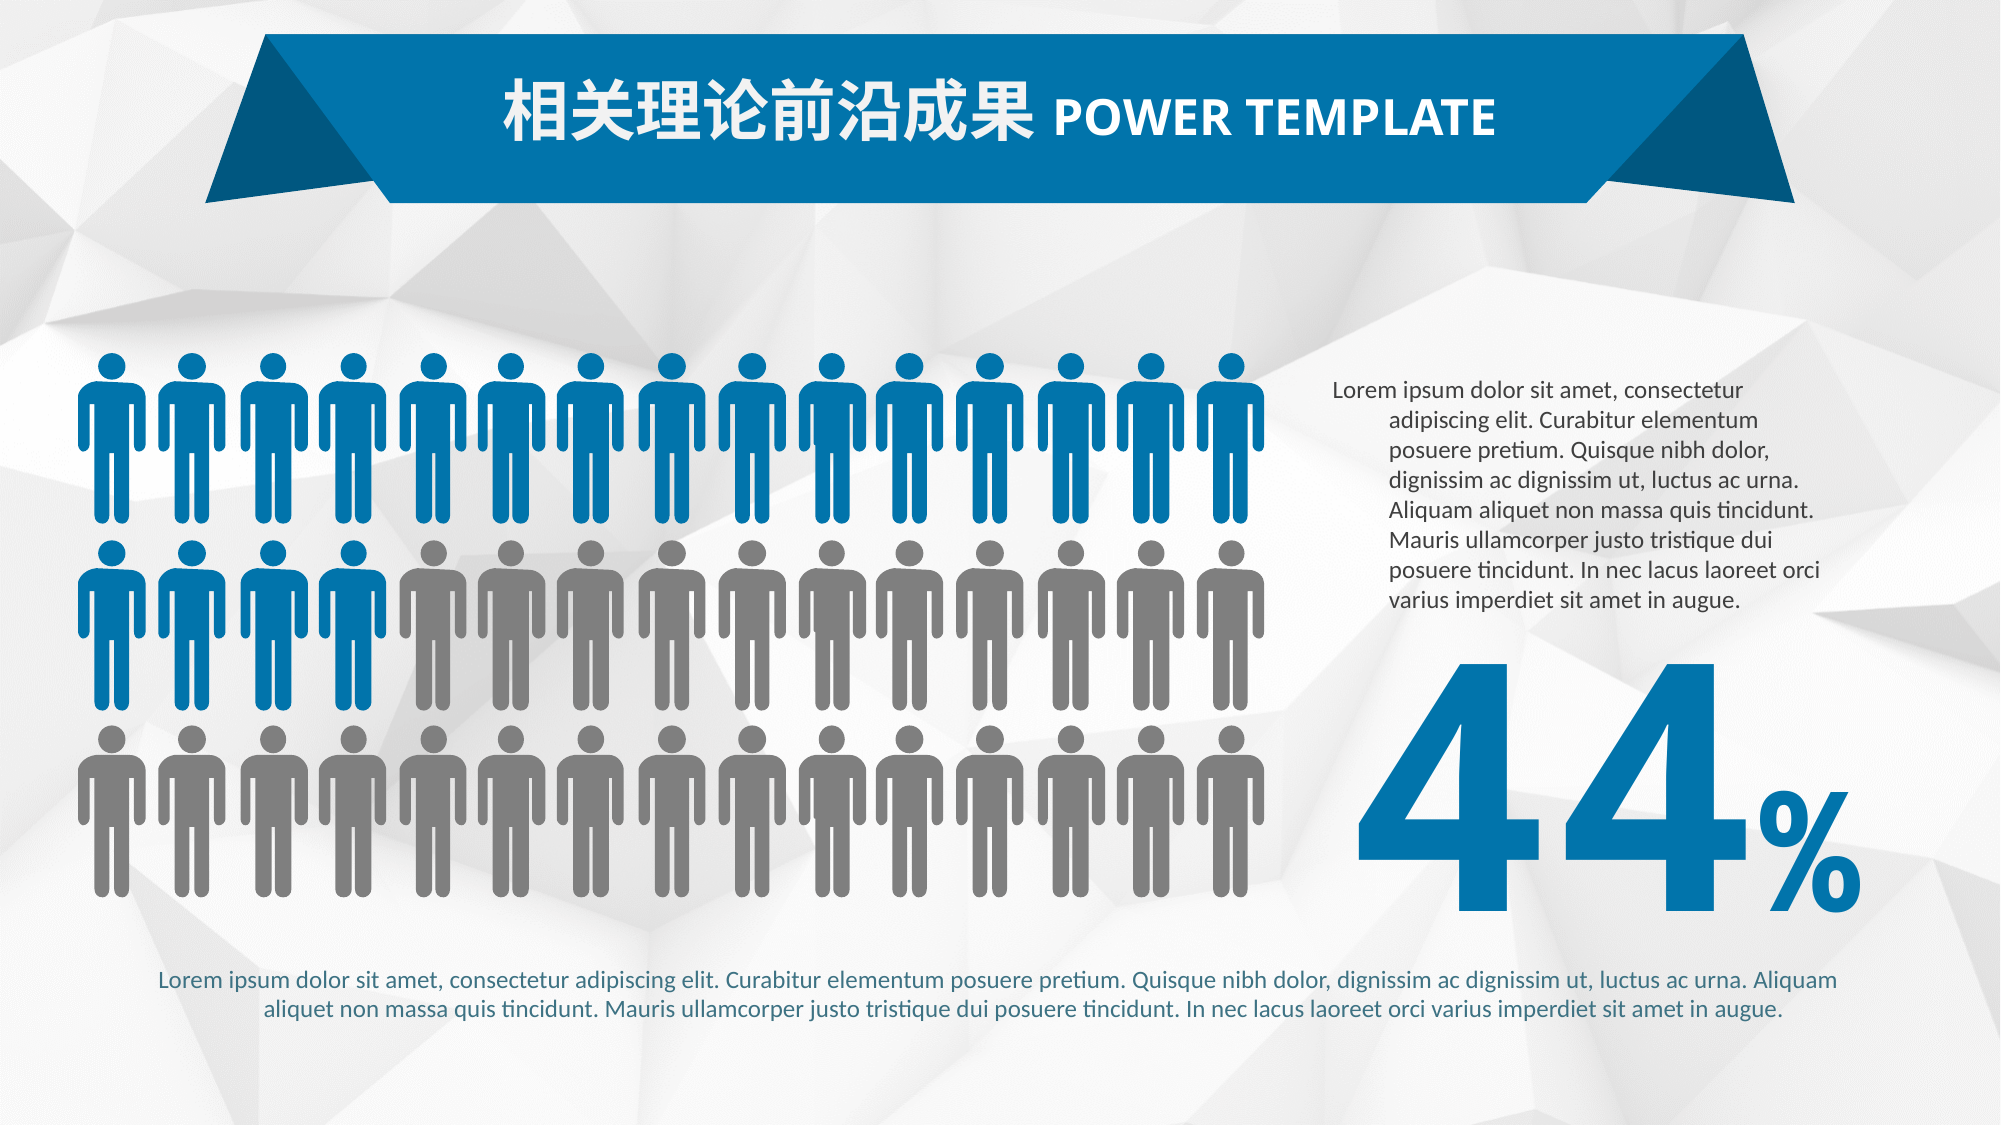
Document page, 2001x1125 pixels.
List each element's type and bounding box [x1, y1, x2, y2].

picture [0, 0, 2001, 1125]
text_box [204, 34, 1796, 204]
